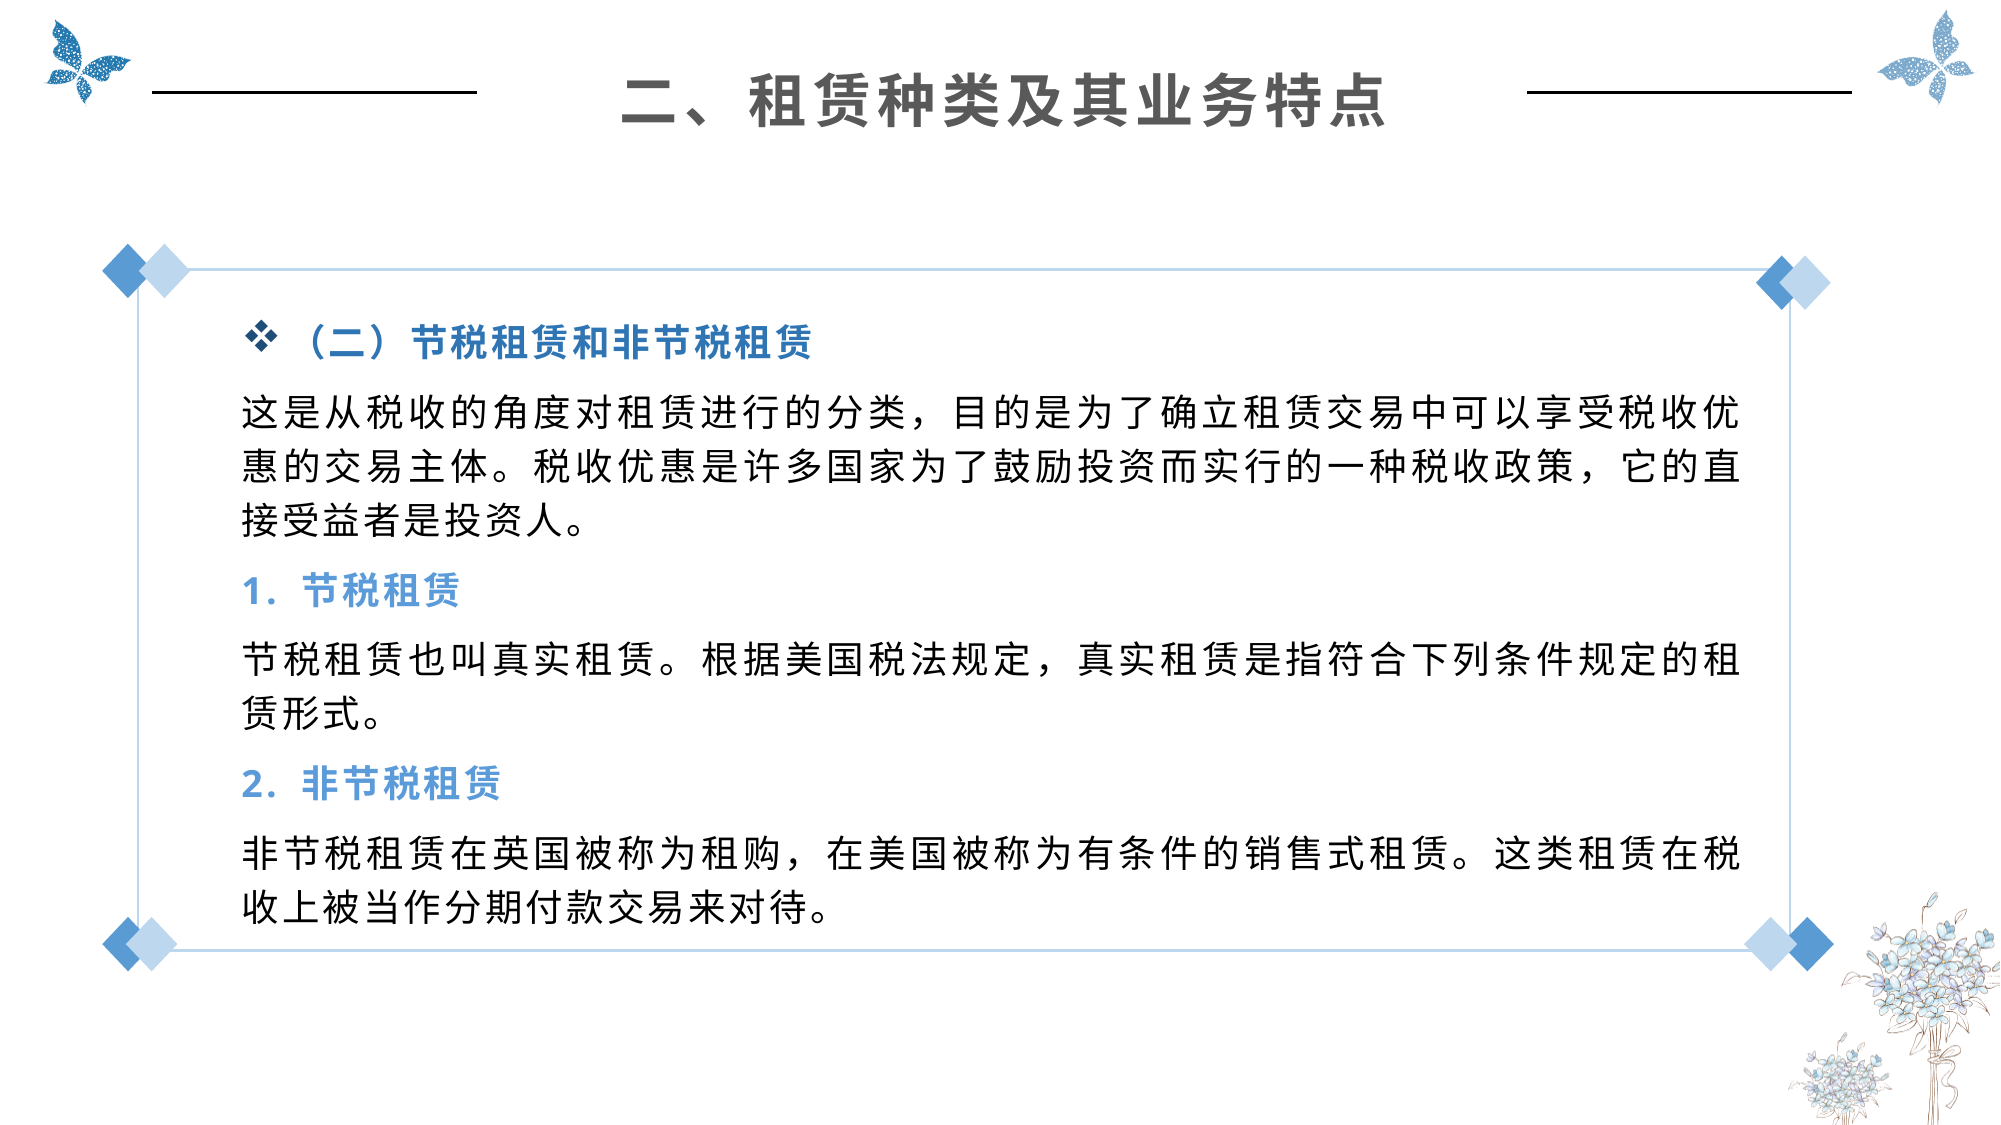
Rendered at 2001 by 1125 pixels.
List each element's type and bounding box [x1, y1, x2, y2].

picture [1788, 892, 2000, 1125]
text_box [151, 55, 1852, 142]
text_box [102, 243, 1834, 972]
